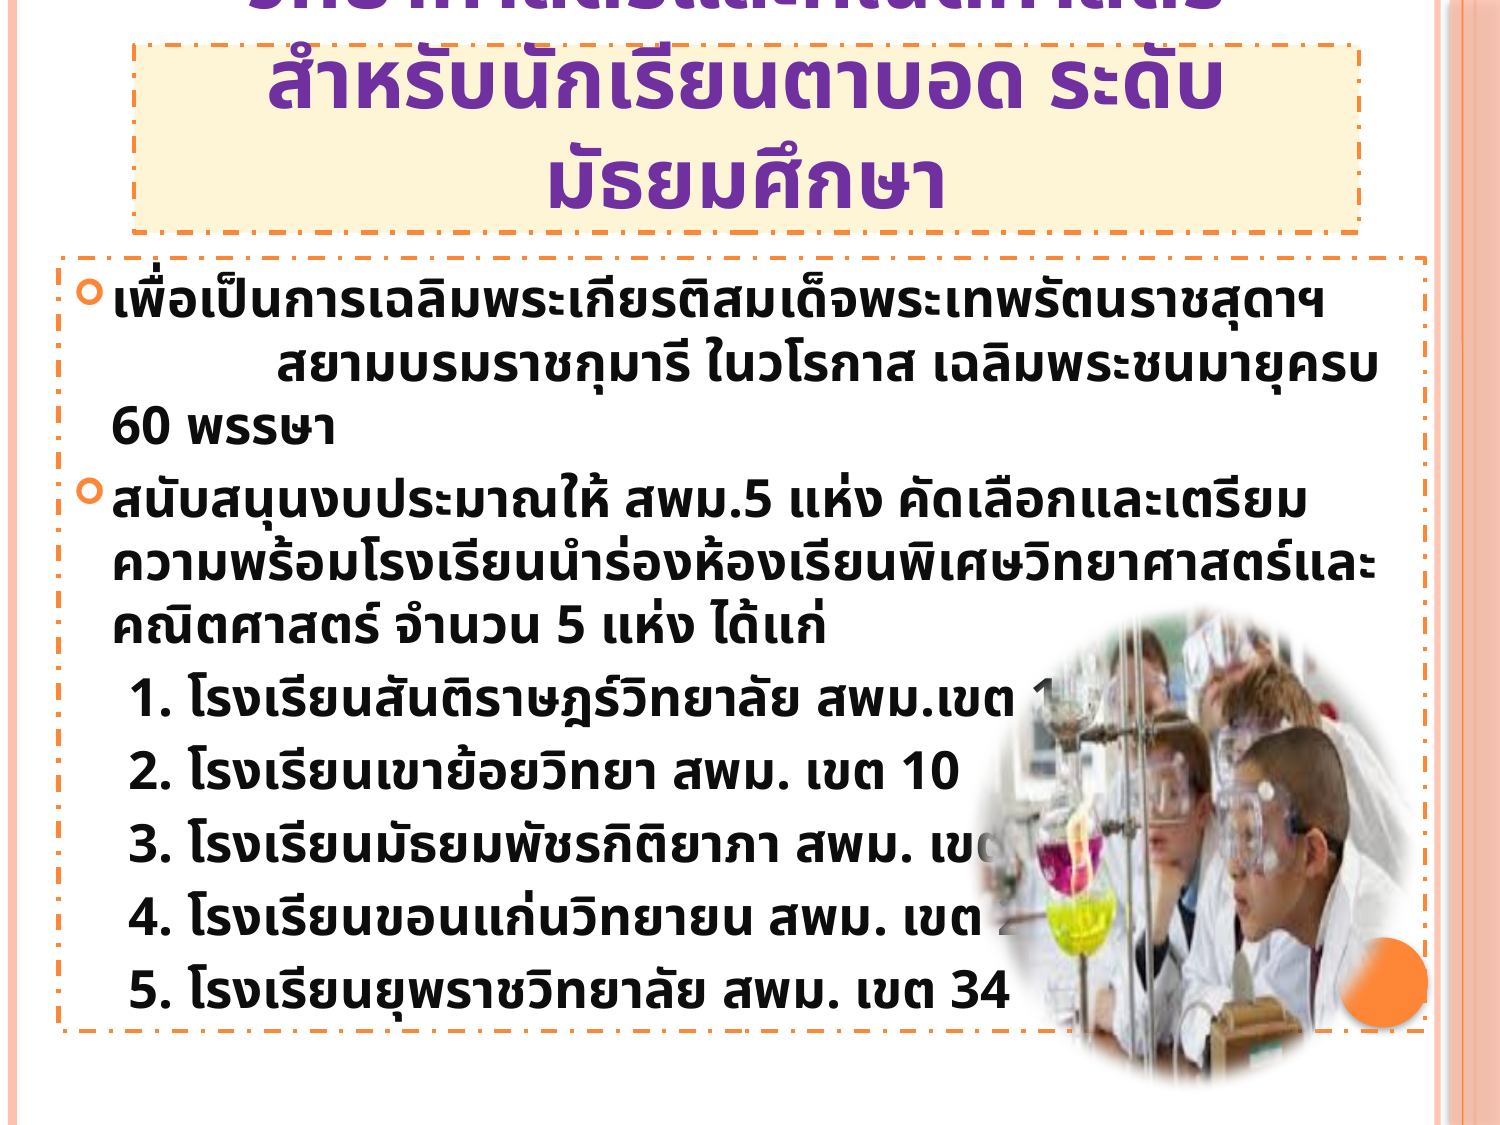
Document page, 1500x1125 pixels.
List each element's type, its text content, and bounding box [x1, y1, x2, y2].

title โครงการห้องเรียนพิเศษวิทยาศาสตร์และคณิตศาสตร์ สำหรับนักเรียนตาบอด ระดับมัธยมศึกษา [134, 45, 1360, 233]
list เพื่อเป็นการเฉลิมพระเกียรติสมเด็จพระเทพรัตนราชสุดาฯ สยามบรมราชกุมารี ในวโรกาส เฉลิมพระชนมายุครบ 60 พรรษา สนับสนุนงบประมาณให้ สพม.5 แห่ง คัดเลือกและเตรียมความพร้อมโรงเรียนนำร่องห้องเรียนพิเศษวิทยาศาสตร์และคณิตศาสตร์ จำนวน 5 แห่ง ได้แก่ 1. โรงเรียนสันติราษฎร์วิทยาลัย สพม.เขต 1 2. โรงเรียนเขาย้อยวิทยา สพม. เขต 10 3. โรงเรียนมัธยมพัชรกิติยาภา สพม. เขต 11 4. โรงเรียนขอนแก่นวิทยายน สพม. เขต 25 5. โรงเรียนยุพราชวิทยาลัย สพม. เขต 34 [58, 257, 1425, 1032]
picture [962, 597, 1420, 1095]
